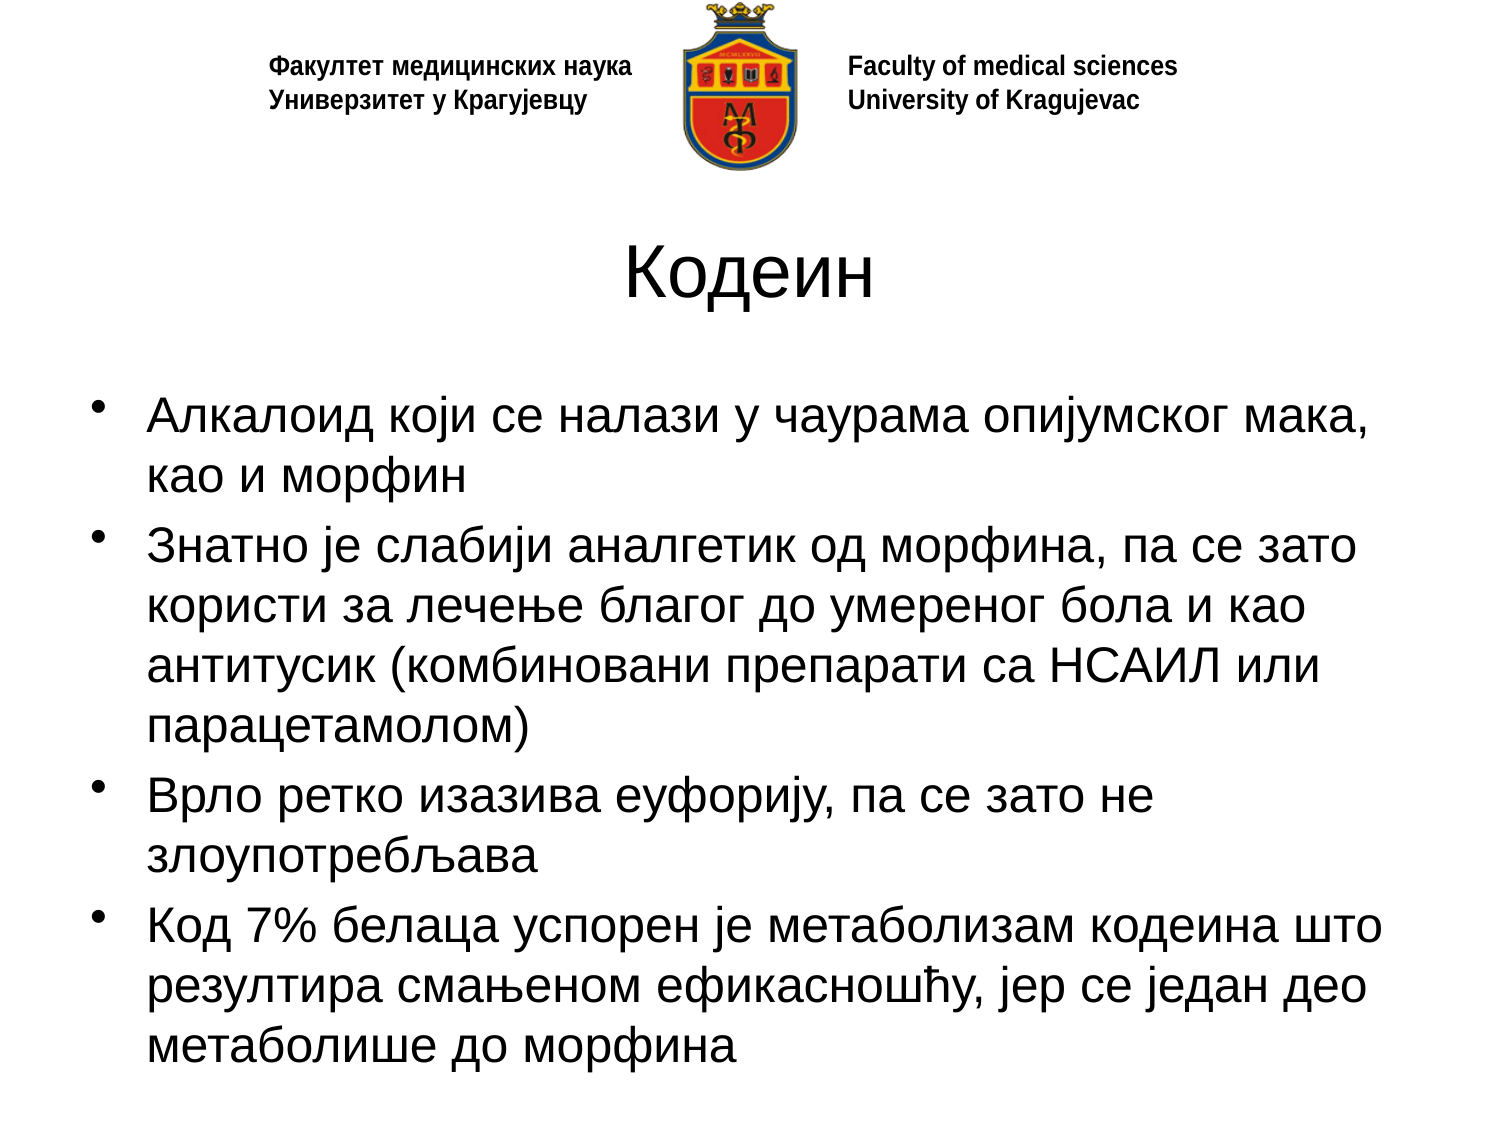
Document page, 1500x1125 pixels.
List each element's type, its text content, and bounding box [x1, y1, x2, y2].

list Алкалоид који се налази у чаурама опијумског мака, као и морфин Знатно је слабији аналгетик од морфина, па се зато користи за лечење благог до умереног бола и као антитусик (комбиновани препарати са НСАИЛ или парацетамолом) Врло ретко изазива еуфорију, па се зато не злоупотребљава Код 7% белаца успорен је метаболизам кодеина што резултира смањеном ефикасношћу, јер се један део метаболише до морфина [74, 374, 1426, 1118]
title Кодеин [74, 173, 1426, 362]
